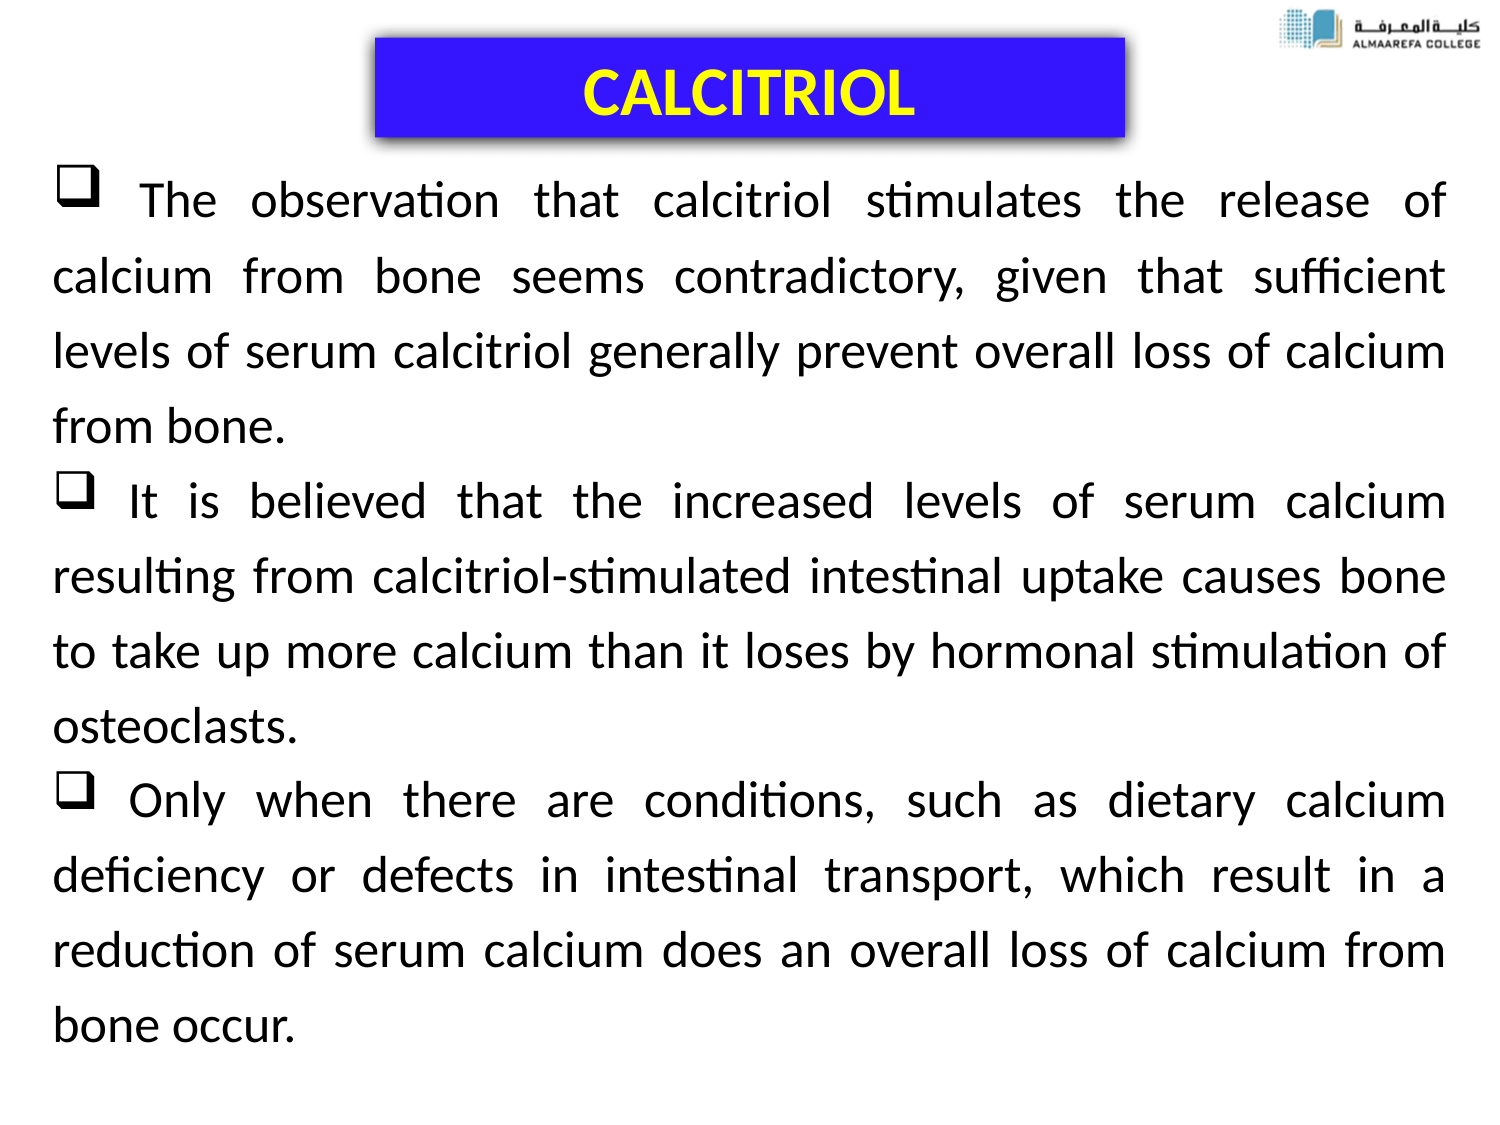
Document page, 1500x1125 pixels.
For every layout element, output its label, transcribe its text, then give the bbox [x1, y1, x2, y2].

text_box The observation that calcitriol stimulates the release of calcium from bone seems contradictory, given that sufficient levels of serum calcitriol generally prevent overall loss of calcium from bone. It is believed that the increased levels of serum calcium resulting from calcitriol-stimulated intestinal uptake causes bone to take up more calcium than it loses by hormonal stimulation of osteoclasts. Only when there are conditions, such as dietary calcium deficiency or defects in intestinal transport, which result in a reduction of serum calcium does an overall loss of calcium from bone occur. [37, 137, 1463, 1061]
title CALCITRIOL [375, 37, 1125, 137]
picture [1275, 0, 1485, 65]
